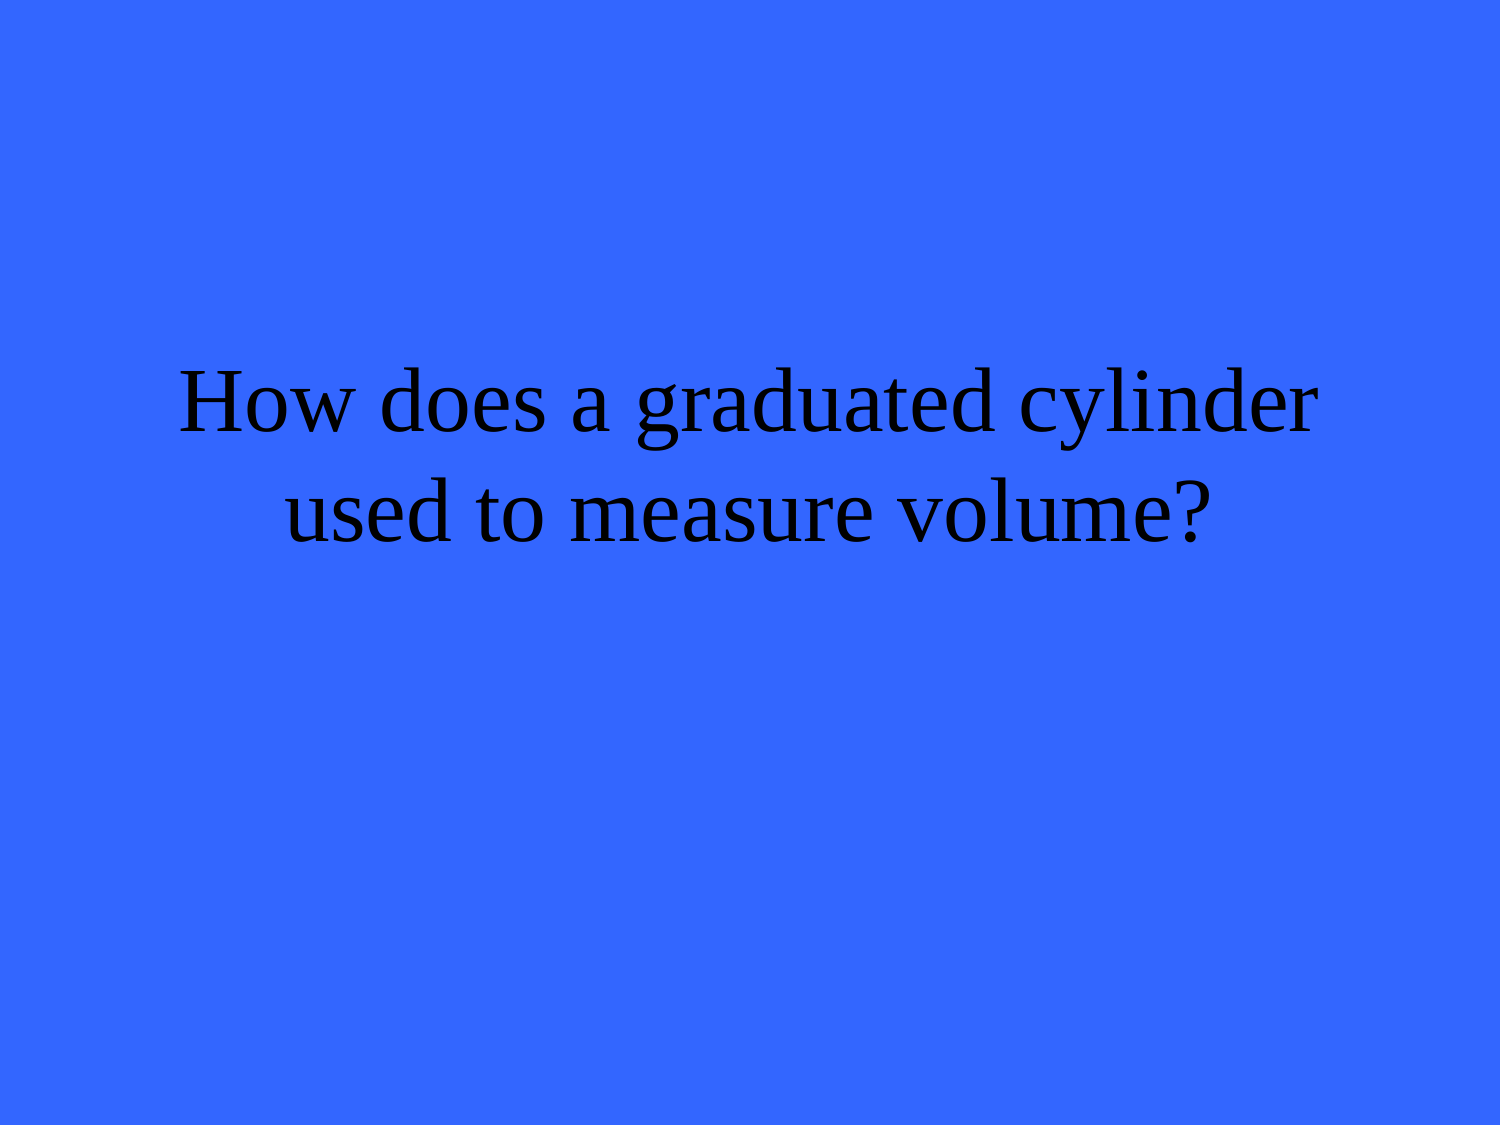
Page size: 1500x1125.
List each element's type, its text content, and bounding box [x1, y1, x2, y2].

title How does a graduated cylinder used to measure volume? [112, 324, 1388, 576]
